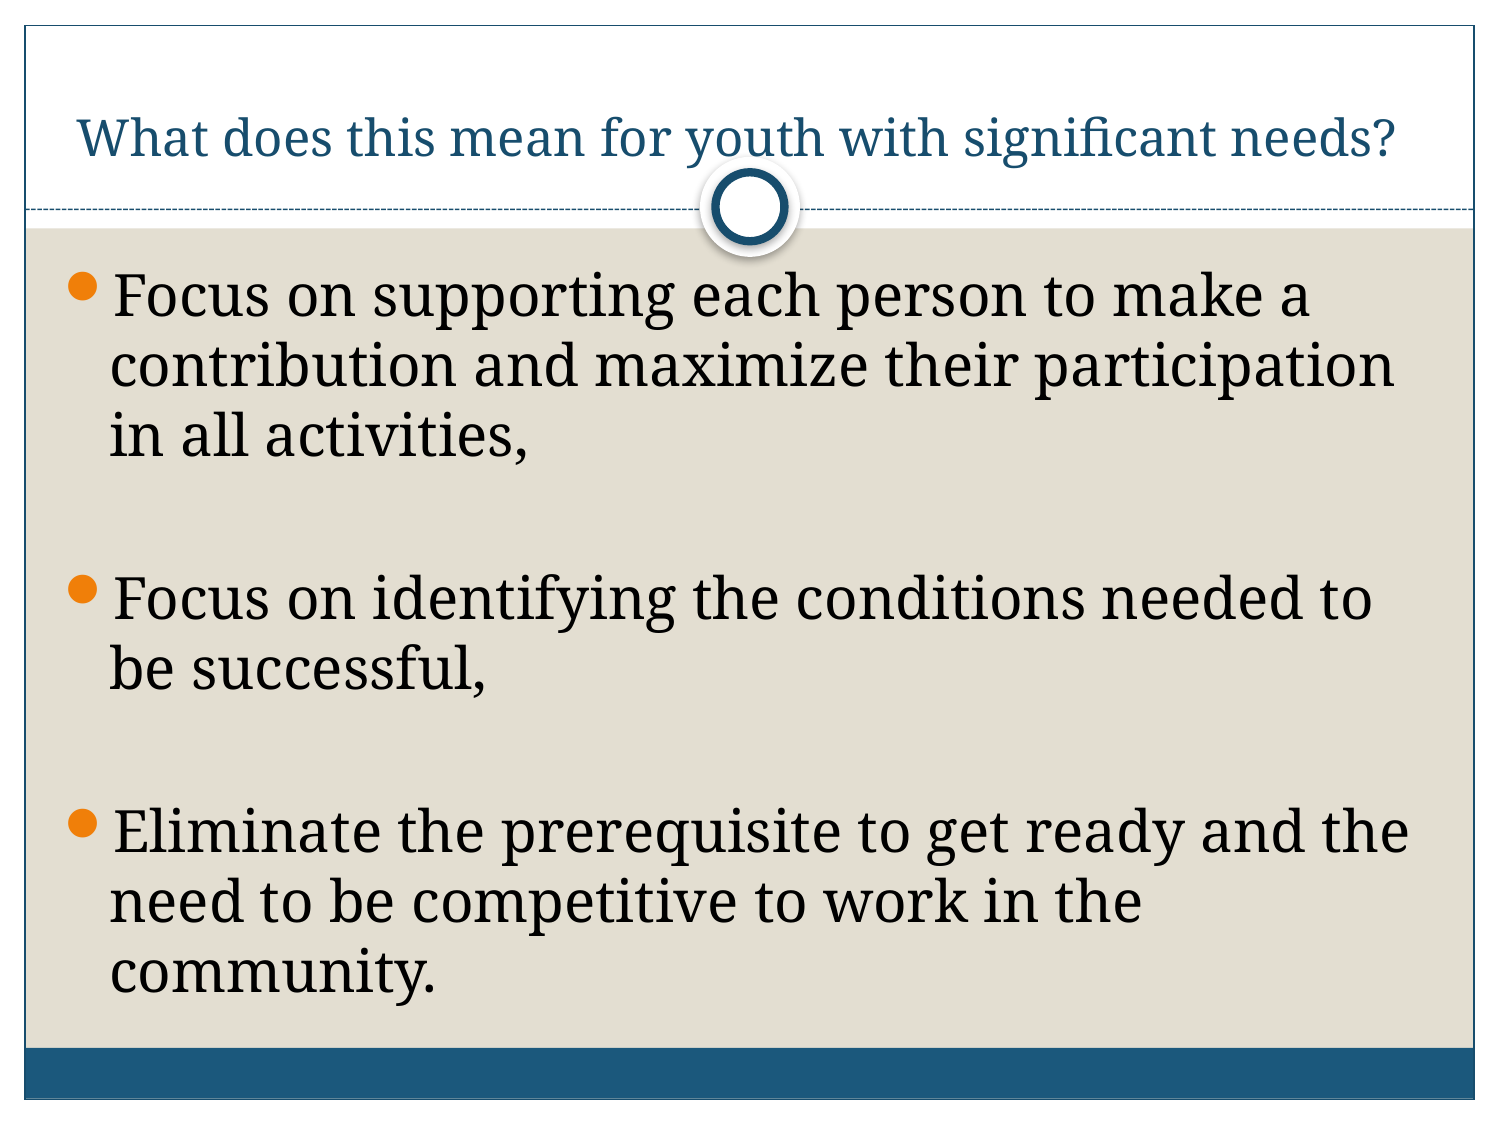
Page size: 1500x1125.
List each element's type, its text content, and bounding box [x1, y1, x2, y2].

title What does this mean for youth with significant needs? [37, 50, 1438, 175]
list Focus on supporting each person to make a contribution and maximize their participation in all activities, Focus on identifying the conditions needed to be successful, Eliminate the prerequisite to get ready and the need to be competitive to work in the community. [49, 250, 1445, 1001]
